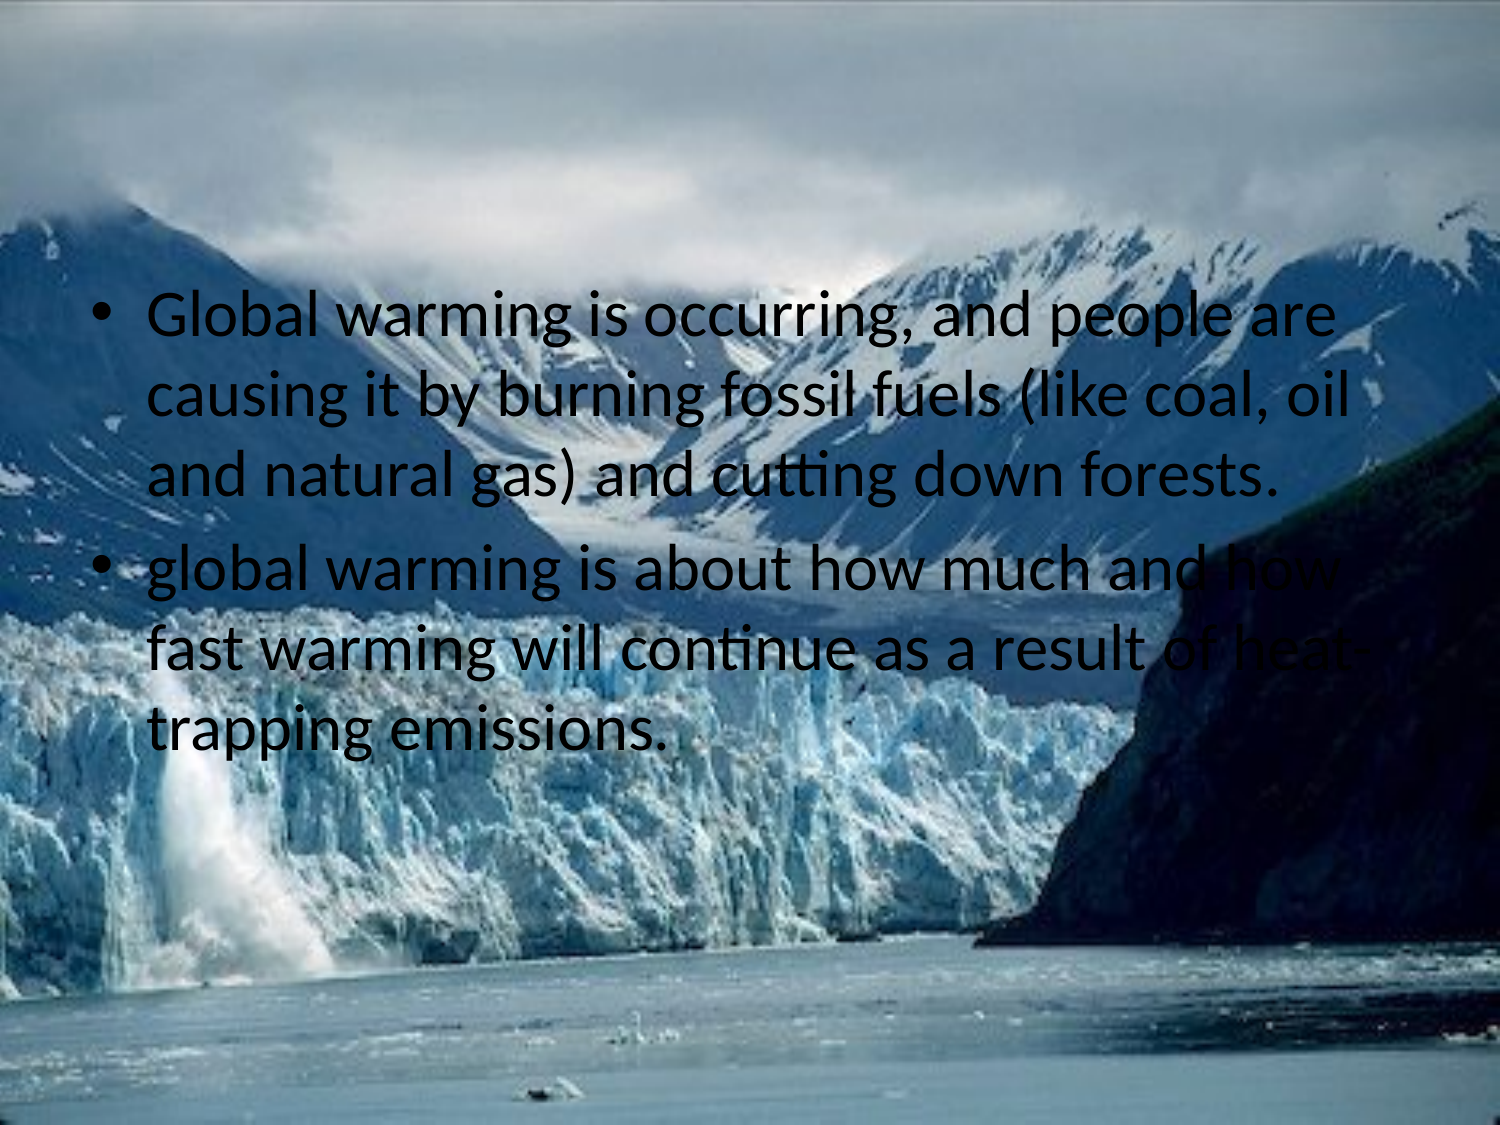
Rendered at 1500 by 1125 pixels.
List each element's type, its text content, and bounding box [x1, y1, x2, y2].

picture [0, 0, 1500, 1125]
list Global warming is occurring, and people are causing it by burning fossil fuels (like coal, oil and natural gas) and cutting down forests. global warming is about how much and how fast warming will continue as a result of heat-trapping emissions. [75, 262, 1425, 1005]
